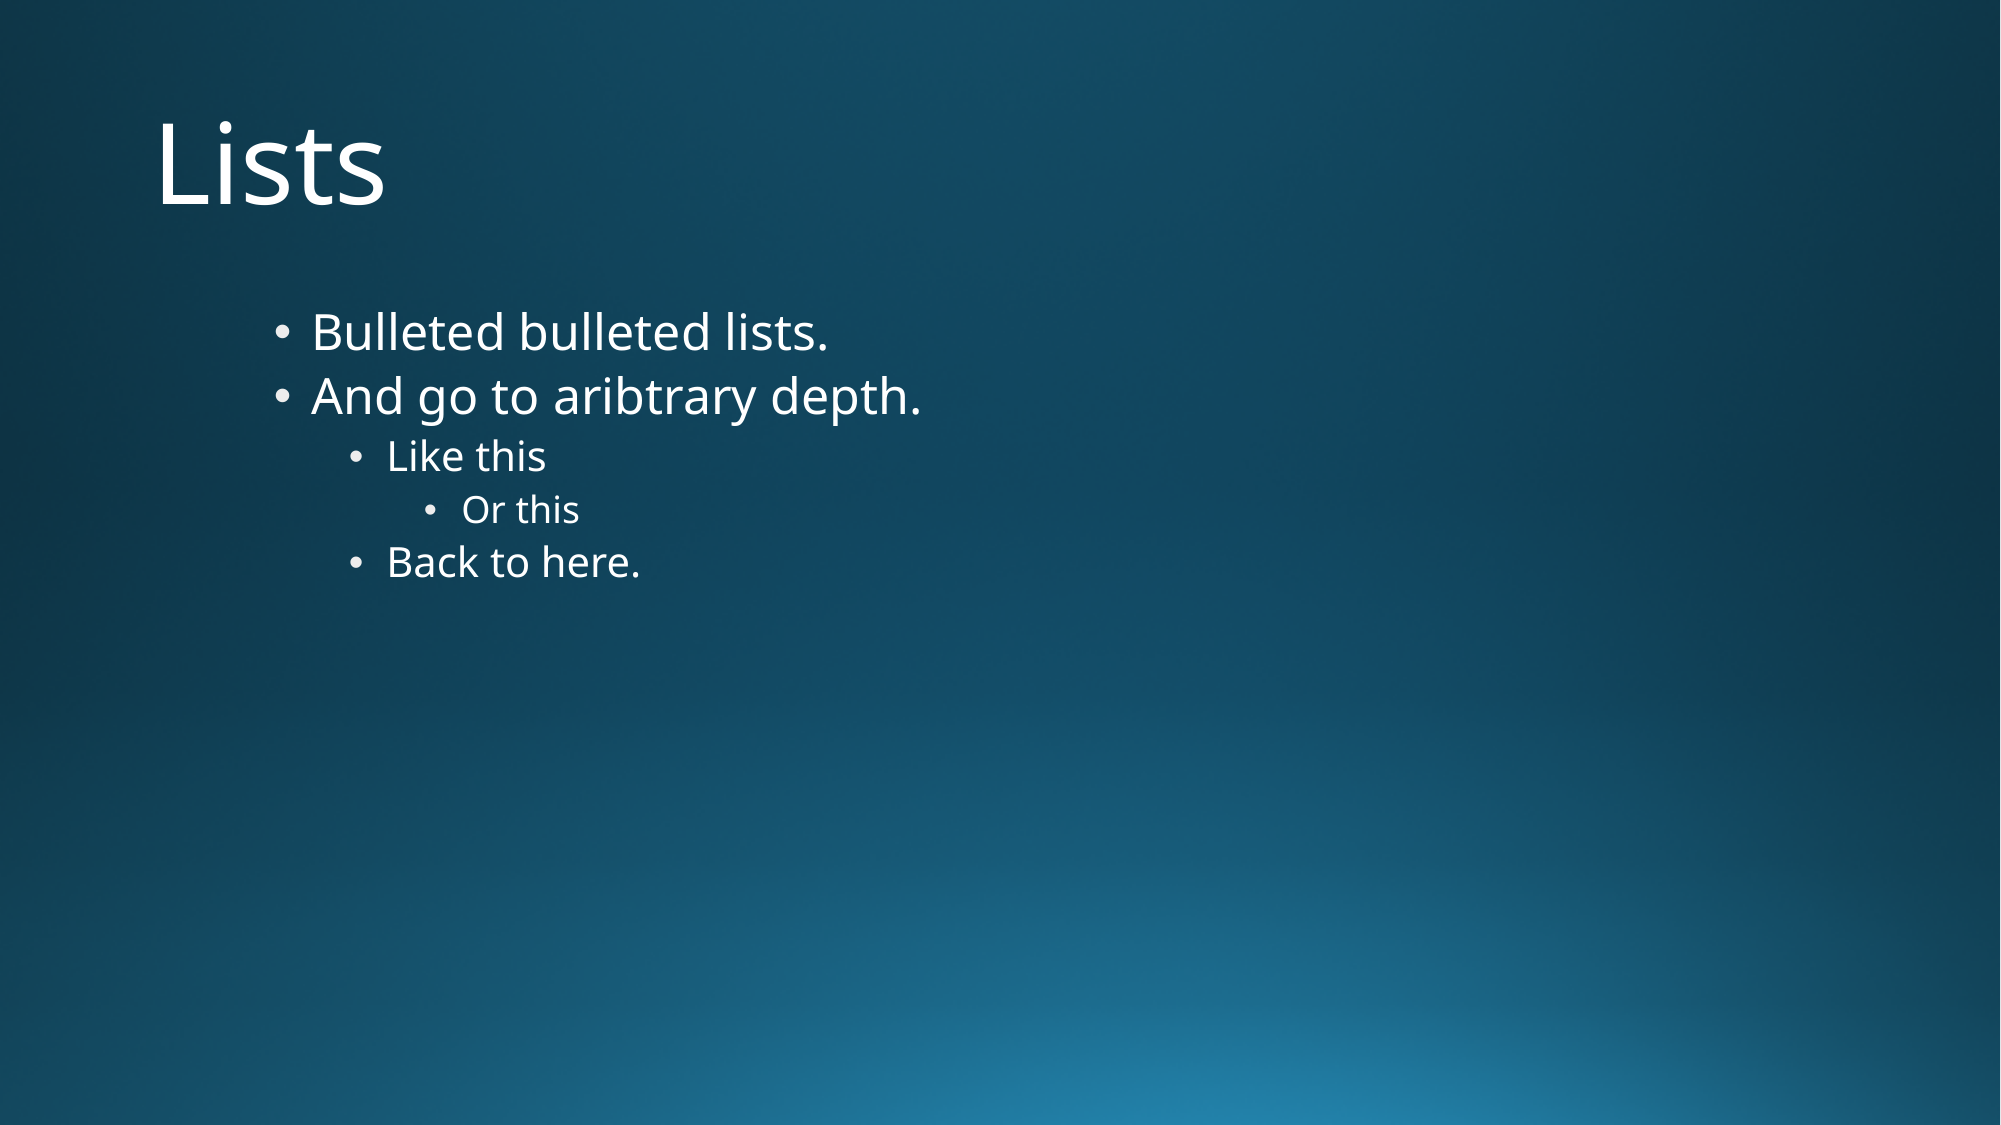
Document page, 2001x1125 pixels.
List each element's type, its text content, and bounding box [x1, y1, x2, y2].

picture [0, 0, 2001, 1125]
list Bulleted bulleted lists. And go to aribtrary depth. Like this Or this Back to here. [183, 299, 1863, 1014]
title Lists [137, 59, 1863, 278]
